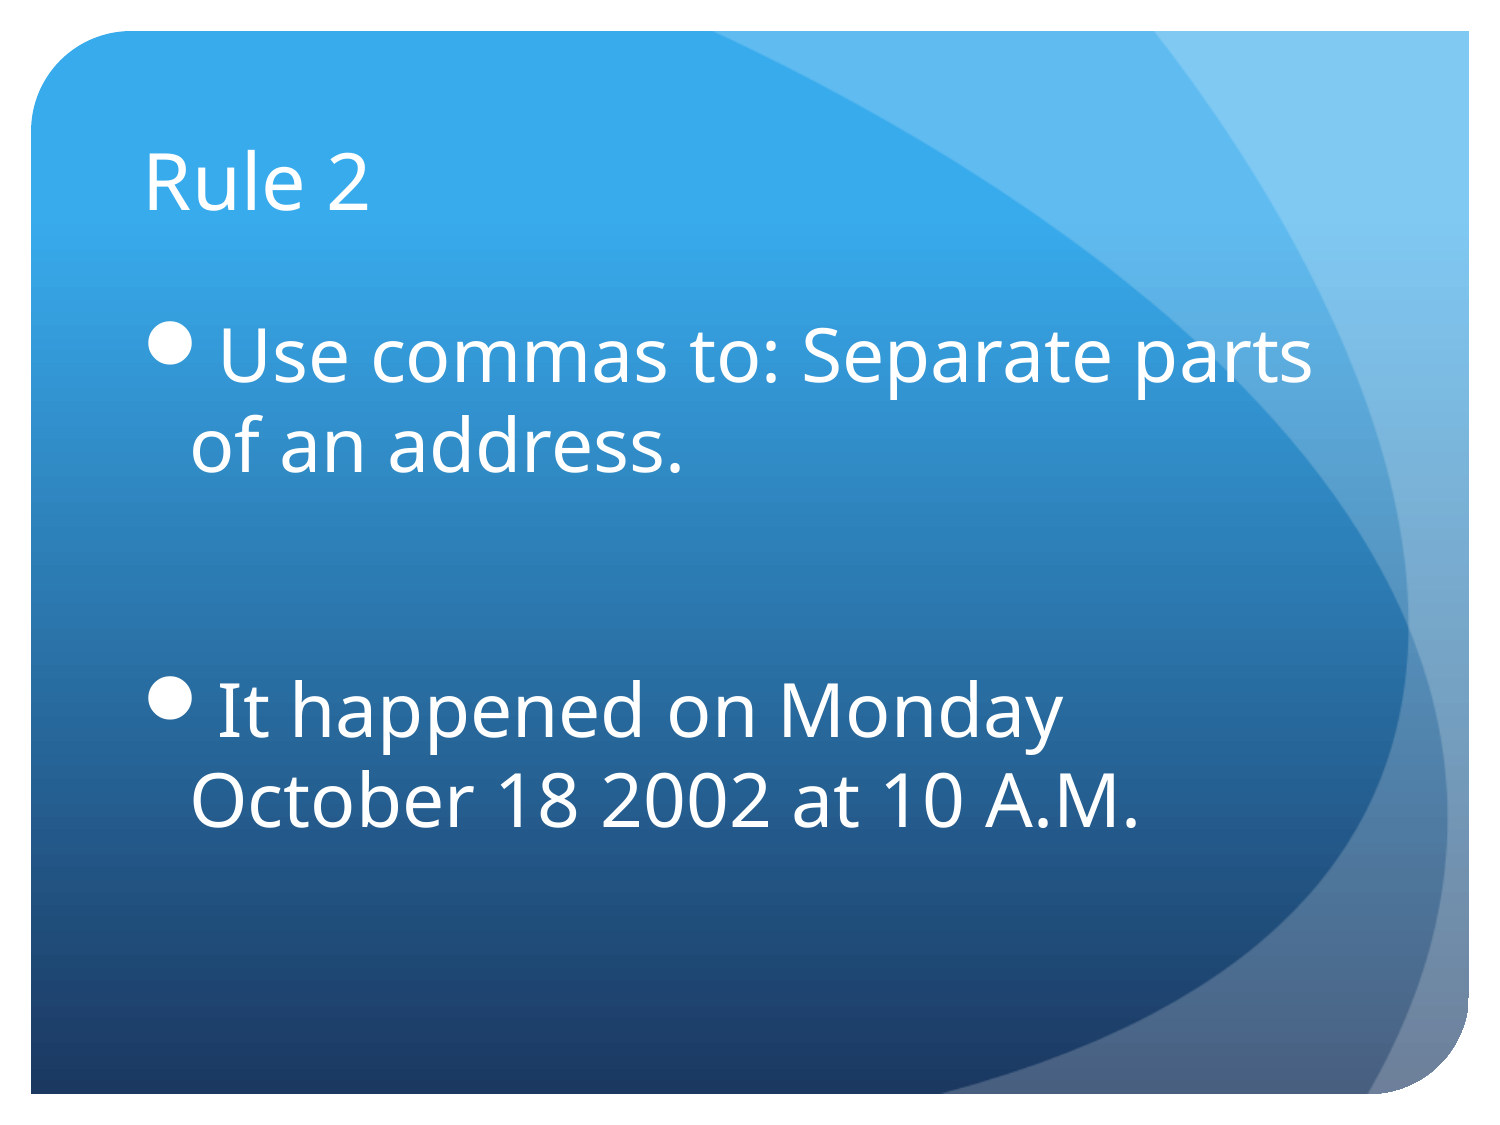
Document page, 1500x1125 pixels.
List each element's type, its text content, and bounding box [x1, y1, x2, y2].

list It happened on Monday October 18 2002 at 10 A.M. [127, 654, 1373, 993]
title Rule 2 [127, 62, 1372, 234]
list Use commas to: Separate parts of an address. [127, 299, 1373, 638]
picture [24, 30, 1473, 1094]
